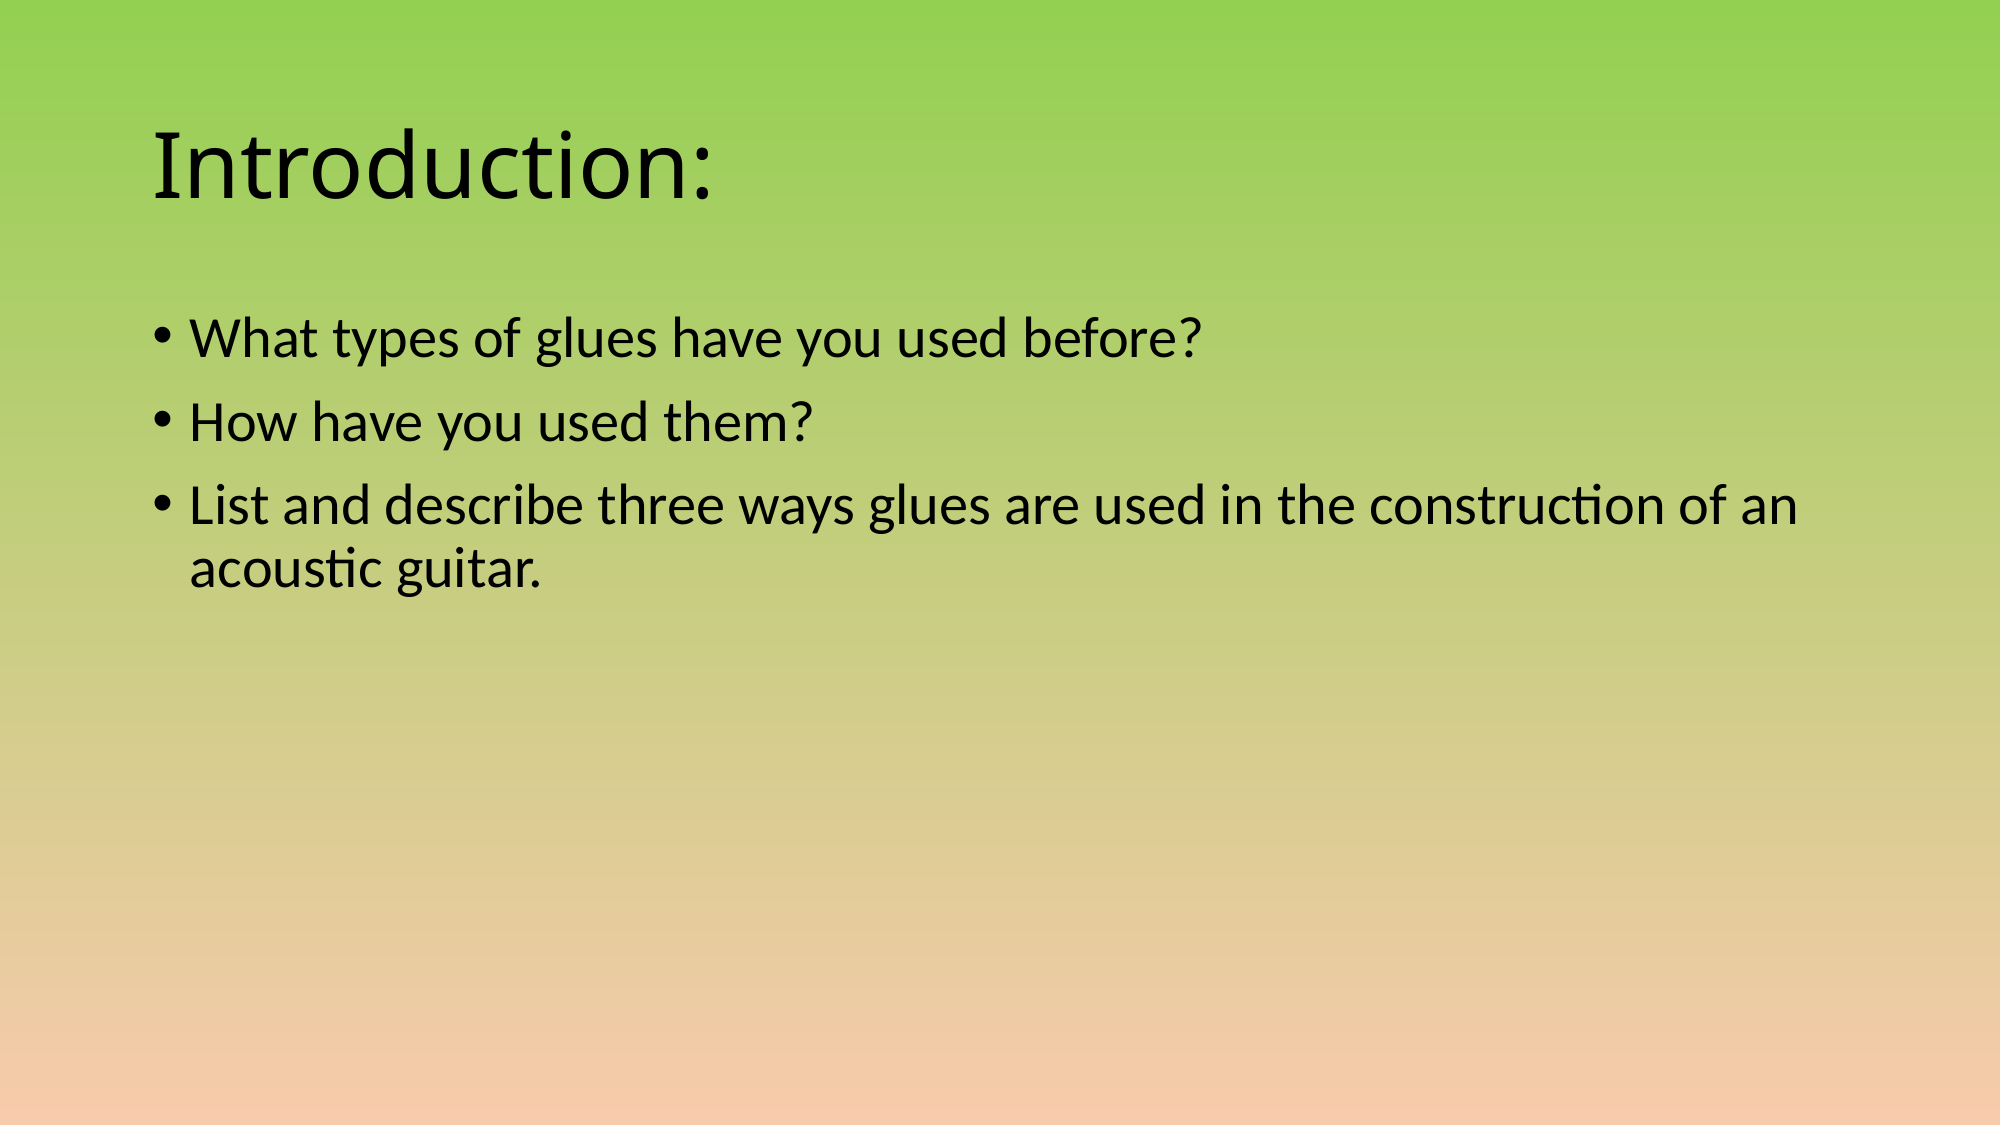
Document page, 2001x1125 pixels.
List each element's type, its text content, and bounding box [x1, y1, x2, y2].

list What types of glues have you used before? How have you used them? List and describe three ways glues are used in the construction of an acoustic guitar. [137, 299, 1863, 1014]
title Introduction: [137, 59, 1863, 278]
